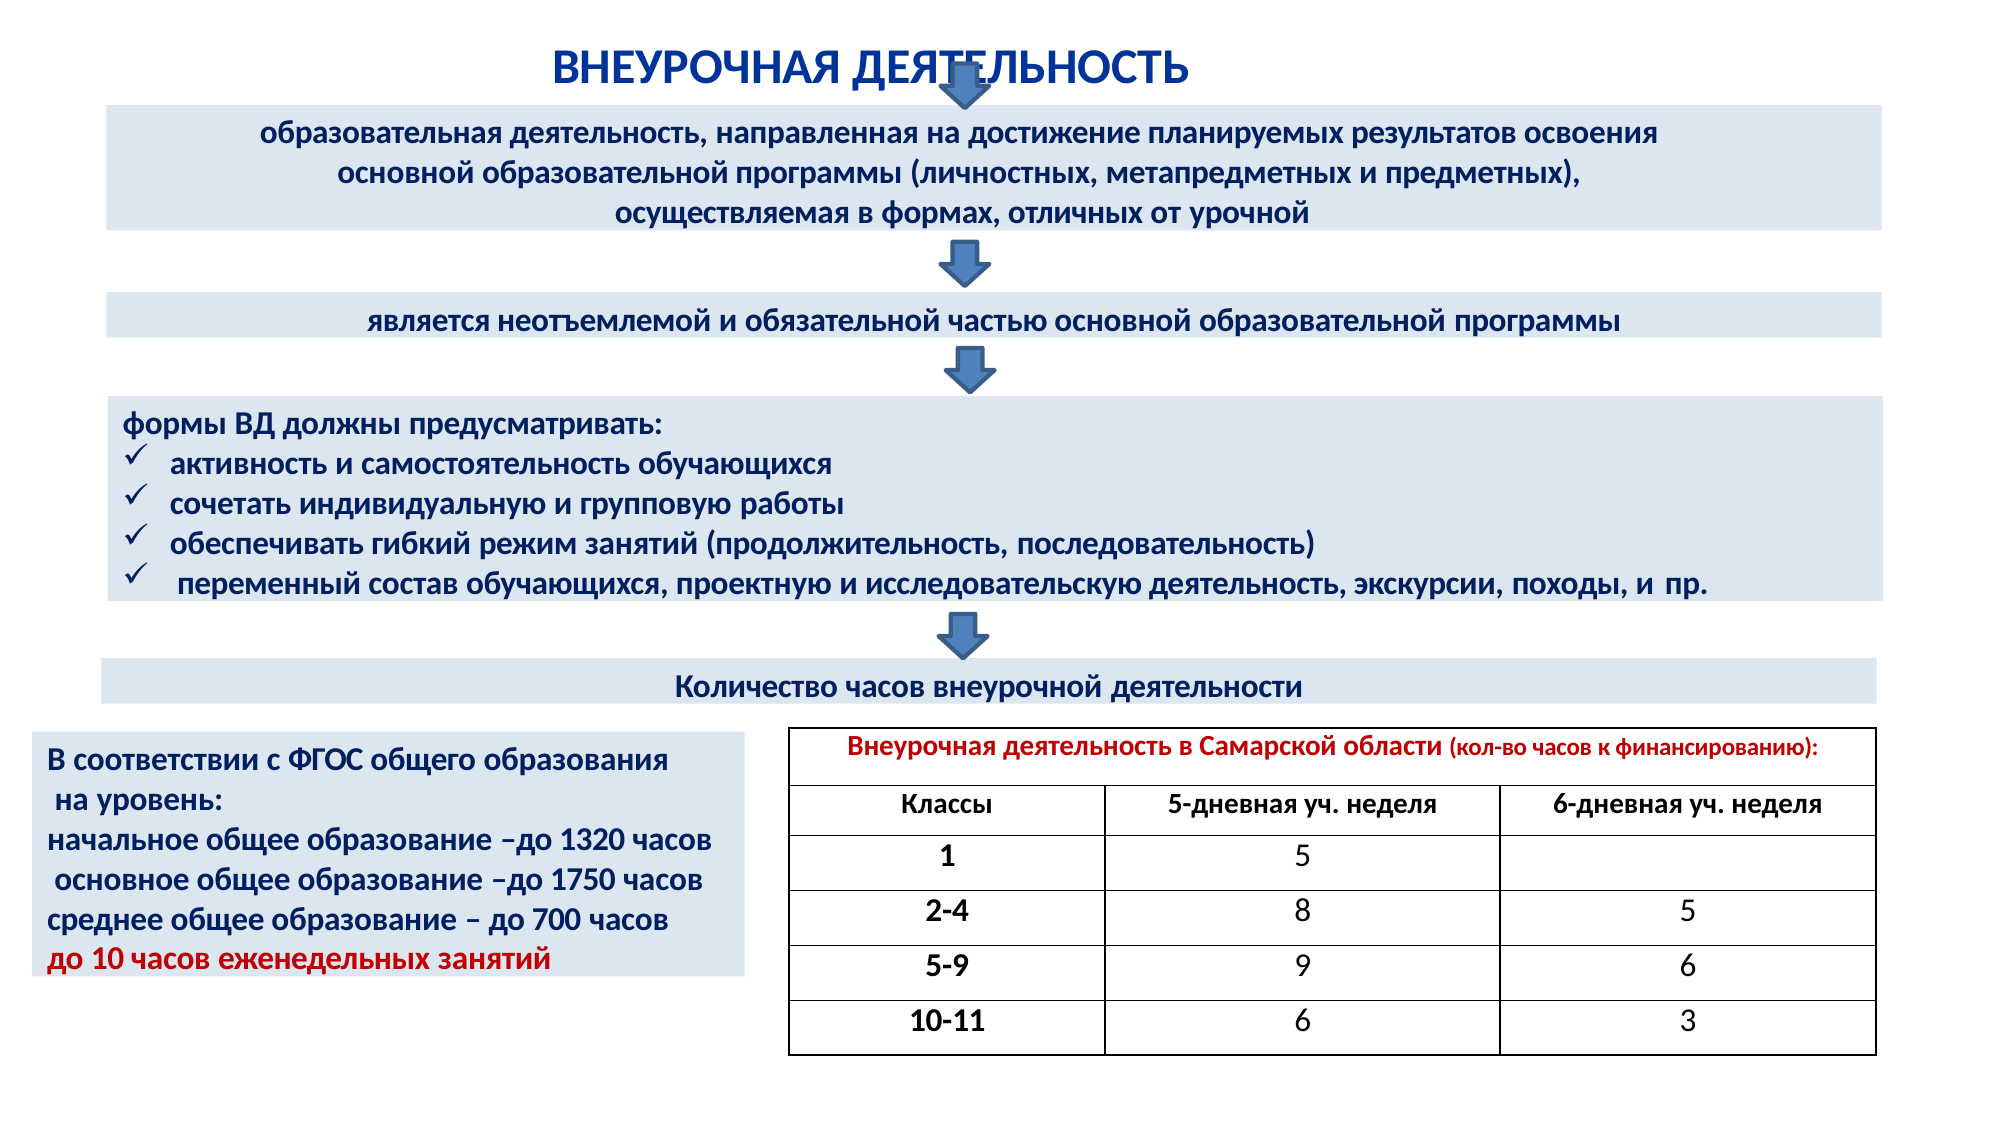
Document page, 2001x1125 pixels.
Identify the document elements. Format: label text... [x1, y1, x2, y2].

title ВНЕУРОЧНАЯ ДЕЯТЕЛЬНОСТЬ [549, 31, 1570, 105]
text_box образовательная деятельность, направленная на достижение планируемых результатов освоения основной образовательной программы (личностных, метапредметных и предметных), осуществляемая в формах, отличных от урочной [106, 105, 1882, 231]
text_box формы ВД должны предусматривать: активность и самостоятельность обучающихся сочетать индивидуальную и групповую работы обеспечивать гибкий режим занятий (продолжительность, последовательность) переменный состав обучающихся, проектную и исследовательскую деятельность, экскурсии, походы, и пр. [107, 396, 1883, 602]
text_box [943, 345, 998, 395]
table_cell 6 [1501, 946, 1875, 1000]
text_box является неотъемлемой и обязательной частью основной образовательной программы [106, 292, 1882, 338]
table_cell 2-4 [790, 891, 1104, 945]
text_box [938, 239, 992, 289]
table_cell 5-дневная уч. неделя [1106, 786, 1499, 835]
table_cell [1501, 836, 1875, 890]
text_box В соответствии с ФГОС общего образования на уровень: начальное общее образование –до 1320 часов основное общее образование –до 1750 часов среднее общее образование – до 700 часов до 10 часов еженедельных занятий [32, 731, 745, 977]
table_cell 10-11 [790, 1001, 1104, 1054]
table_cell 5-9 [790, 946, 1104, 1000]
table_cell 5 [1501, 891, 1875, 945]
table_cell 6-дневная уч. неделя [1501, 786, 1875, 835]
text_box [936, 611, 991, 661]
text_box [938, 61, 992, 111]
table_cell 5 [1106, 836, 1499, 890]
table_cell 3 [1501, 1001, 1875, 1054]
table_header Внеурочная деятельность в Самарской области (кол-во часов к финансированию): [790, 729, 1875, 785]
table_cell 8 [1106, 891, 1499, 945]
text_box Количество часов внеурочной деятельности [101, 658, 1877, 704]
table_cell 9 [1106, 946, 1499, 1000]
table_cell 6 [1106, 1001, 1499, 1054]
table_cell 1 [790, 836, 1104, 890]
table_cell Классы [790, 786, 1104, 835]
